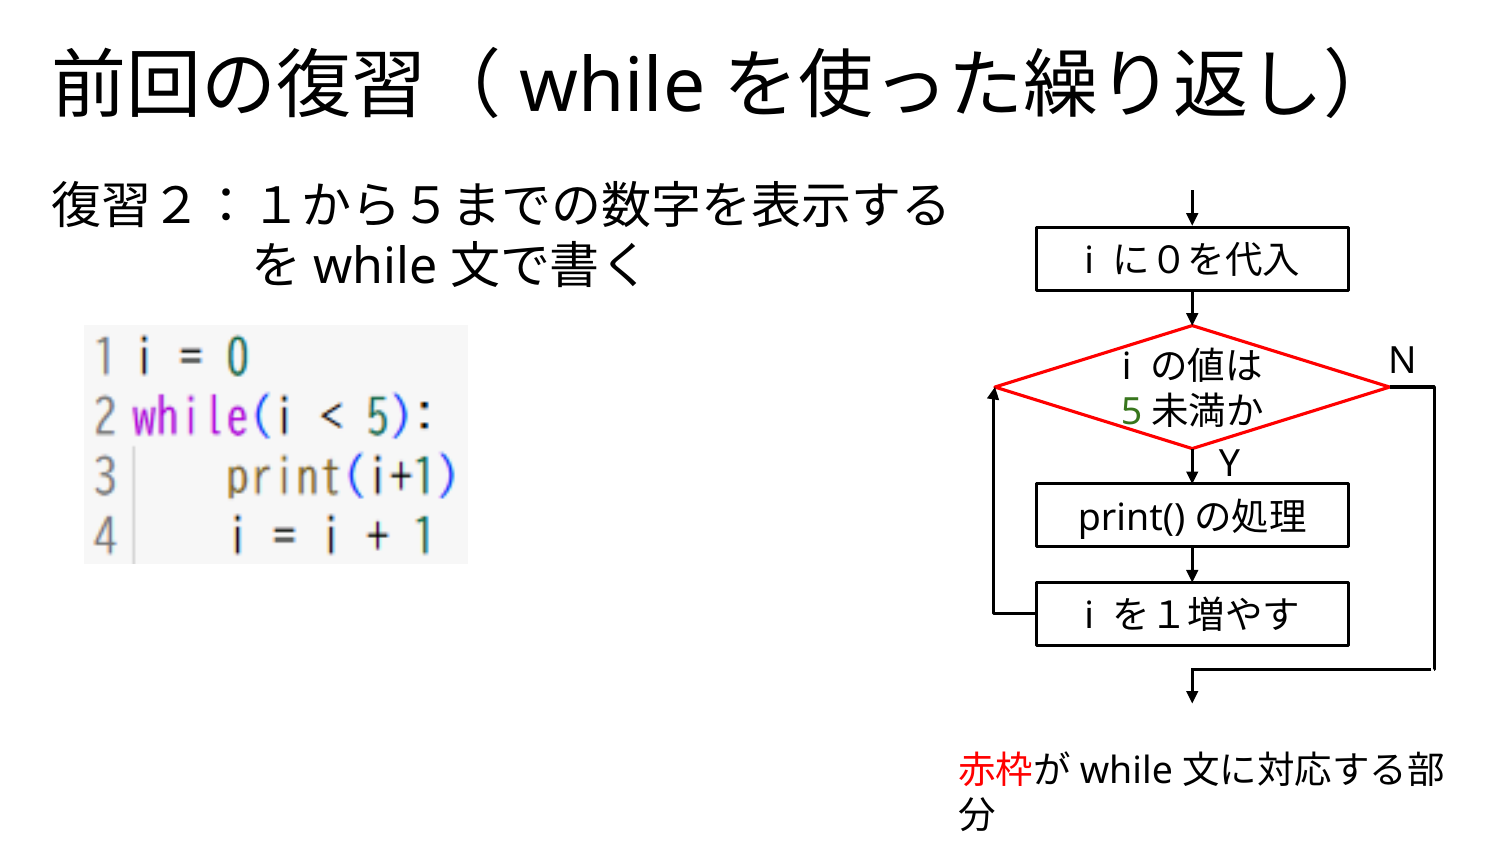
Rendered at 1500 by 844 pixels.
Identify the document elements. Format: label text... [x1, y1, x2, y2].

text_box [994, 386, 1037, 614]
picture [84, 325, 468, 564]
text_box i を１増やす [1036, 582, 1349, 646]
text_box 赤枠がwhile文に対応する部分 [943, 730, 1488, 844]
text_box print()の処理 [1041, 483, 1349, 547]
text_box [1389, 386, 1435, 671]
text_box i の値は 5未満か [1001, 326, 1373, 449]
text_box Y [1204, 424, 1259, 500]
text_box N [1373, 321, 1428, 397]
title 前回の復習（whileを使った繰り返し） [36, 21, 1435, 131]
text_box 復習２：１から５までの数字を表示する をwhile文で書く [36, 158, 970, 309]
text_box i に０を代入 [1036, 227, 1349, 291]
